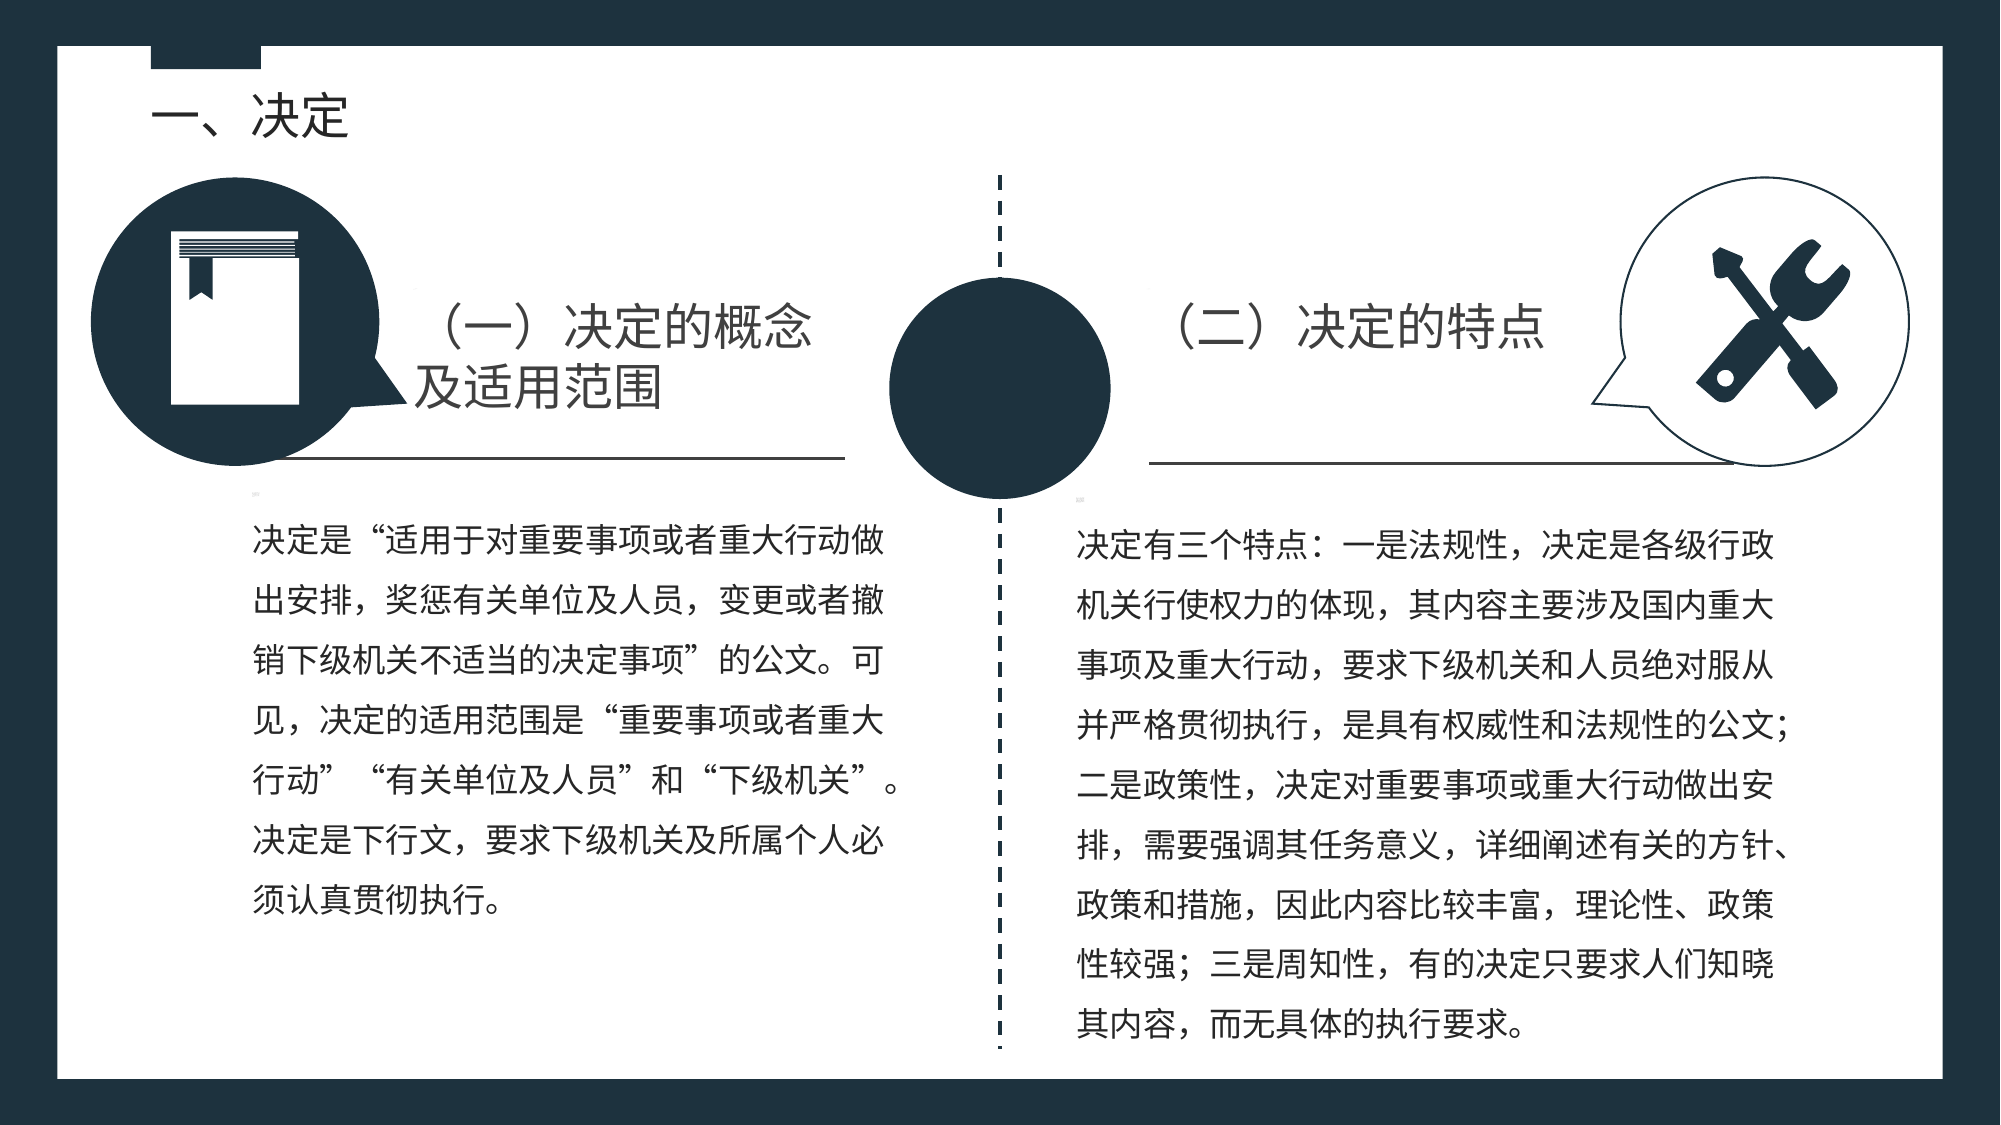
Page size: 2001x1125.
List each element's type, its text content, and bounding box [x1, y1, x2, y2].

text_box 决定有三个特点：一是法规性，决定是各级行政机关行使权力的体现，其内容主要涉及国内重大事项及重大行动，要求下级机关和人员绝对服从并严格贯彻执行，是具有权威性和法规性的公文；二是政策性，决定对重要事项或重大行动做出安排，需要强调其任务意义，详细阐述有关的方针、政策和措施，因此内容比较丰富，理论性、政策性较强；三是周知性，有的决定只要求人们知晓其内容，而无具体的执行要求。 [1076, 497, 1808, 1051]
text_box [1590, 176, 1910, 467]
text_box 一、决定 [150, 77, 622, 153]
text_box [89, 176, 410, 467]
text_box [1695, 239, 1851, 410]
text_box [171, 231, 300, 405]
text_box [888, 276, 999, 501]
text_box 决定是“适用于对重要事项或者重大行动做出安排，奖惩有关单位及人员，变更或者撤销下级机关不适当的决定事项”的公文。可见，决定的适用范围是“重要事项或者重大行动”“有关单位及人员”和“下级机关”。决定是下行文，要求下级机关及所属个人必须认真贯彻执行。 [252, 492, 890, 926]
text_box （一）决定的概念及适用范围 [413, 288, 841, 424]
text_box （二）决定的特点 [1146, 288, 1585, 364]
text_box [1001, 276, 1112, 501]
